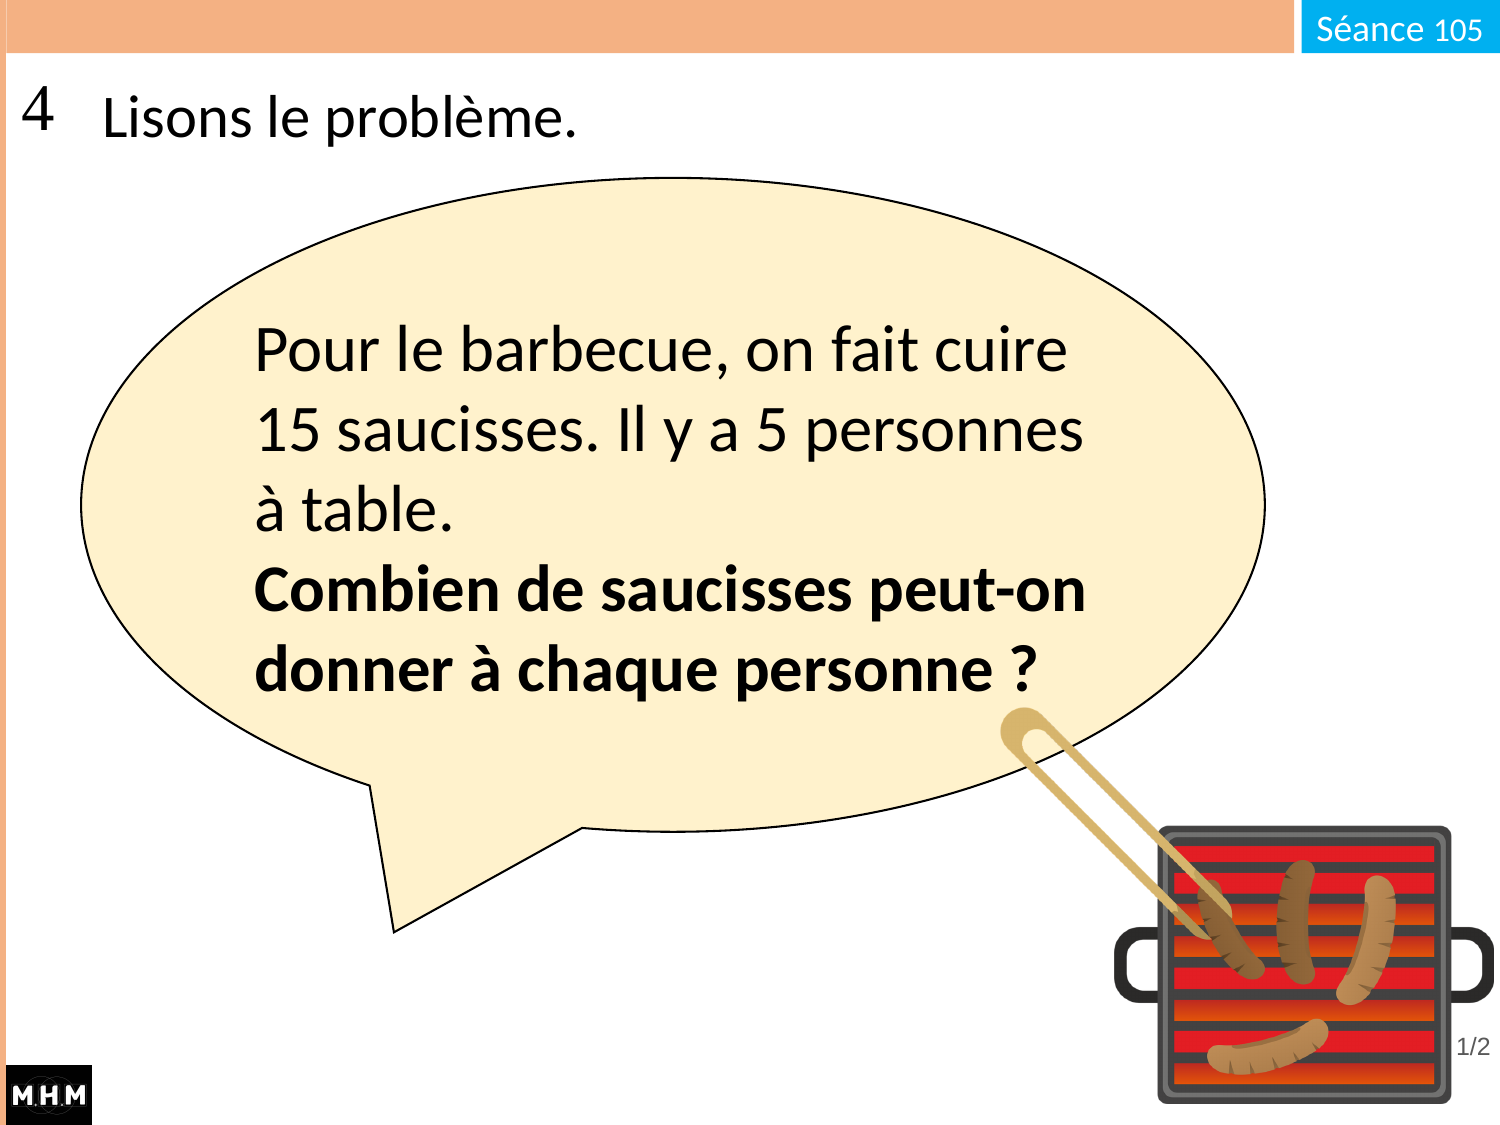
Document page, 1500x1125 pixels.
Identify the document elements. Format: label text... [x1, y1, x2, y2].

text_box Pour le barbecue, on fait cuire 15 saucisses. Il y a 5 personnes à table. Combien de saucisses peut-on donner à chaque personne ? [80, 176, 1266, 934]
text_box 1/2 [1494, 1022, 1500, 1068]
title Lisons le problème. [87, 32, 1382, 158]
picture [1000, 707, 1494, 1104]
picture [6, 1065, 92, 1125]
